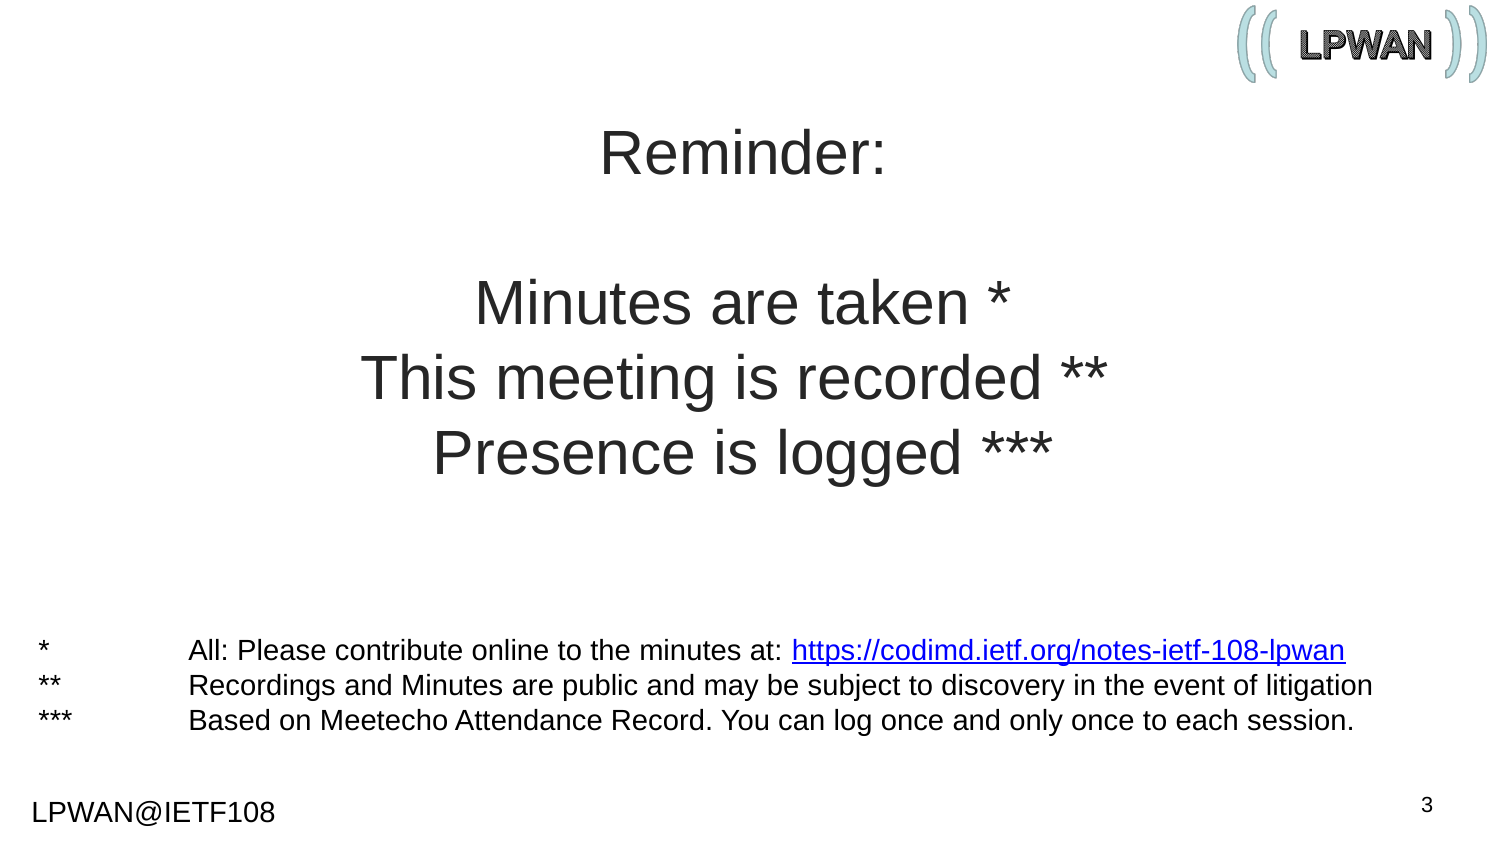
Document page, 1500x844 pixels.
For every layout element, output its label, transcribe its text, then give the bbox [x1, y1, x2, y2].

picture [1237, 5, 1487, 83]
text_box 3 [1181, 785, 1444, 844]
text_box Reminder: Minutes are taken * This meeting is recorded ** Presence is logged *** [223, 65, 1264, 535]
text_box * All: Please contribute online to the minutes at: https://codimd.ietf.org/notes-ietf-108-lpwan ** Recordings and Minutes are public and may be subject to discovery in the event of litigation *** Based on Meetecho Attendance Record. You can log once and only once to each session. [27, 625, 1477, 742]
